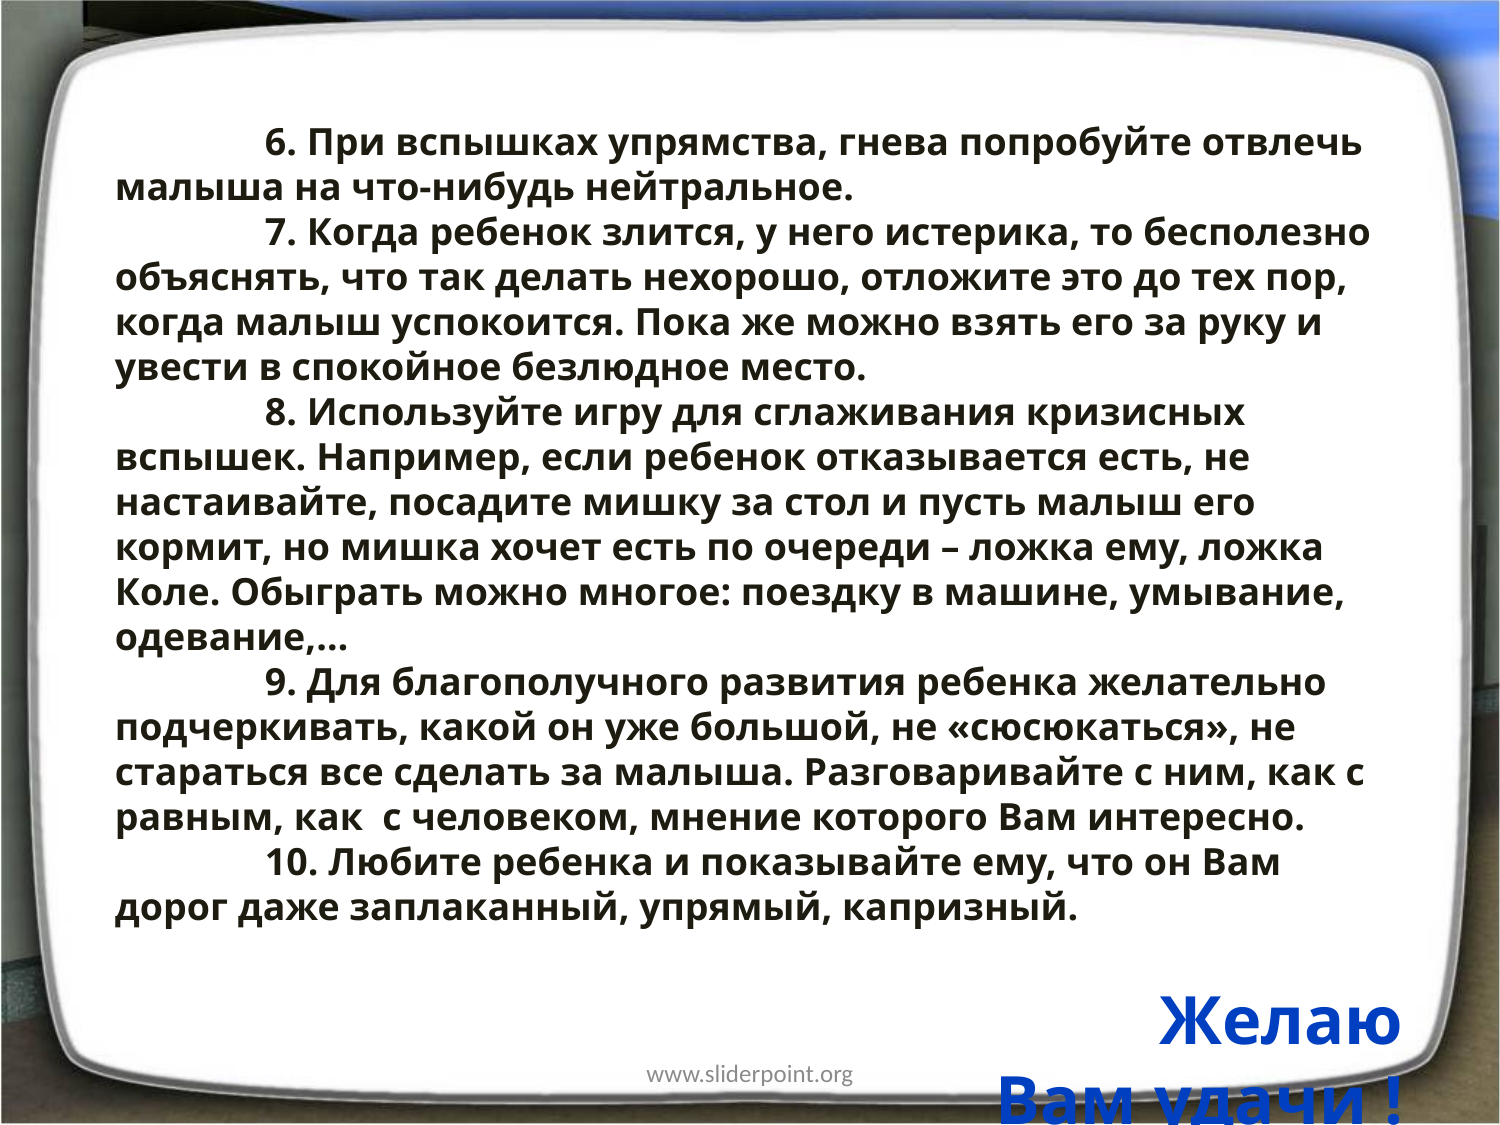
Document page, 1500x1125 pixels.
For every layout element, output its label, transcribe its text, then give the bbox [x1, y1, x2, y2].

picture [0, 0, 1500, 1125]
text_box 6. При вспышках упрямства, гнева попробуйте отвлечь малыша на что-нибудь нейтральное. 7. Когда ребенок злится, у него истерика, то бесполезно объяснять, что так делать нехорошо, отложите это до тех пор, когда малыш успокоится. Пока же можно взять его за руку и увести в спокойное безлюдное место. 8. Используйте игру для сглаживания кризисных вспышек. Например, если ребенок отказывается есть, не настаивайте, посадите мишку за стол и пусть малыш его кормит, но мишка хочет есть по очереди – ложка ему, ложка Коле. Обыграть можно многое: поездку в машине, умывание, одевание,… 9. Для благополучного развития ребенка желательно подчеркивать, какой он уже большой, не «сюсюкаться», не стараться все сделать за малыша. Разговаривайте с ним, как с равным, как с человеком, мнение которого Вам интересно. 10. Любите ребенка и показывайте ему, что он Вам дорог даже заплаканный, упрямый, капризный. Желаю Вам удачи ! [100, 110, 1419, 1125]
footer www.sliderpoint.org [512, 1042, 988, 1103]
